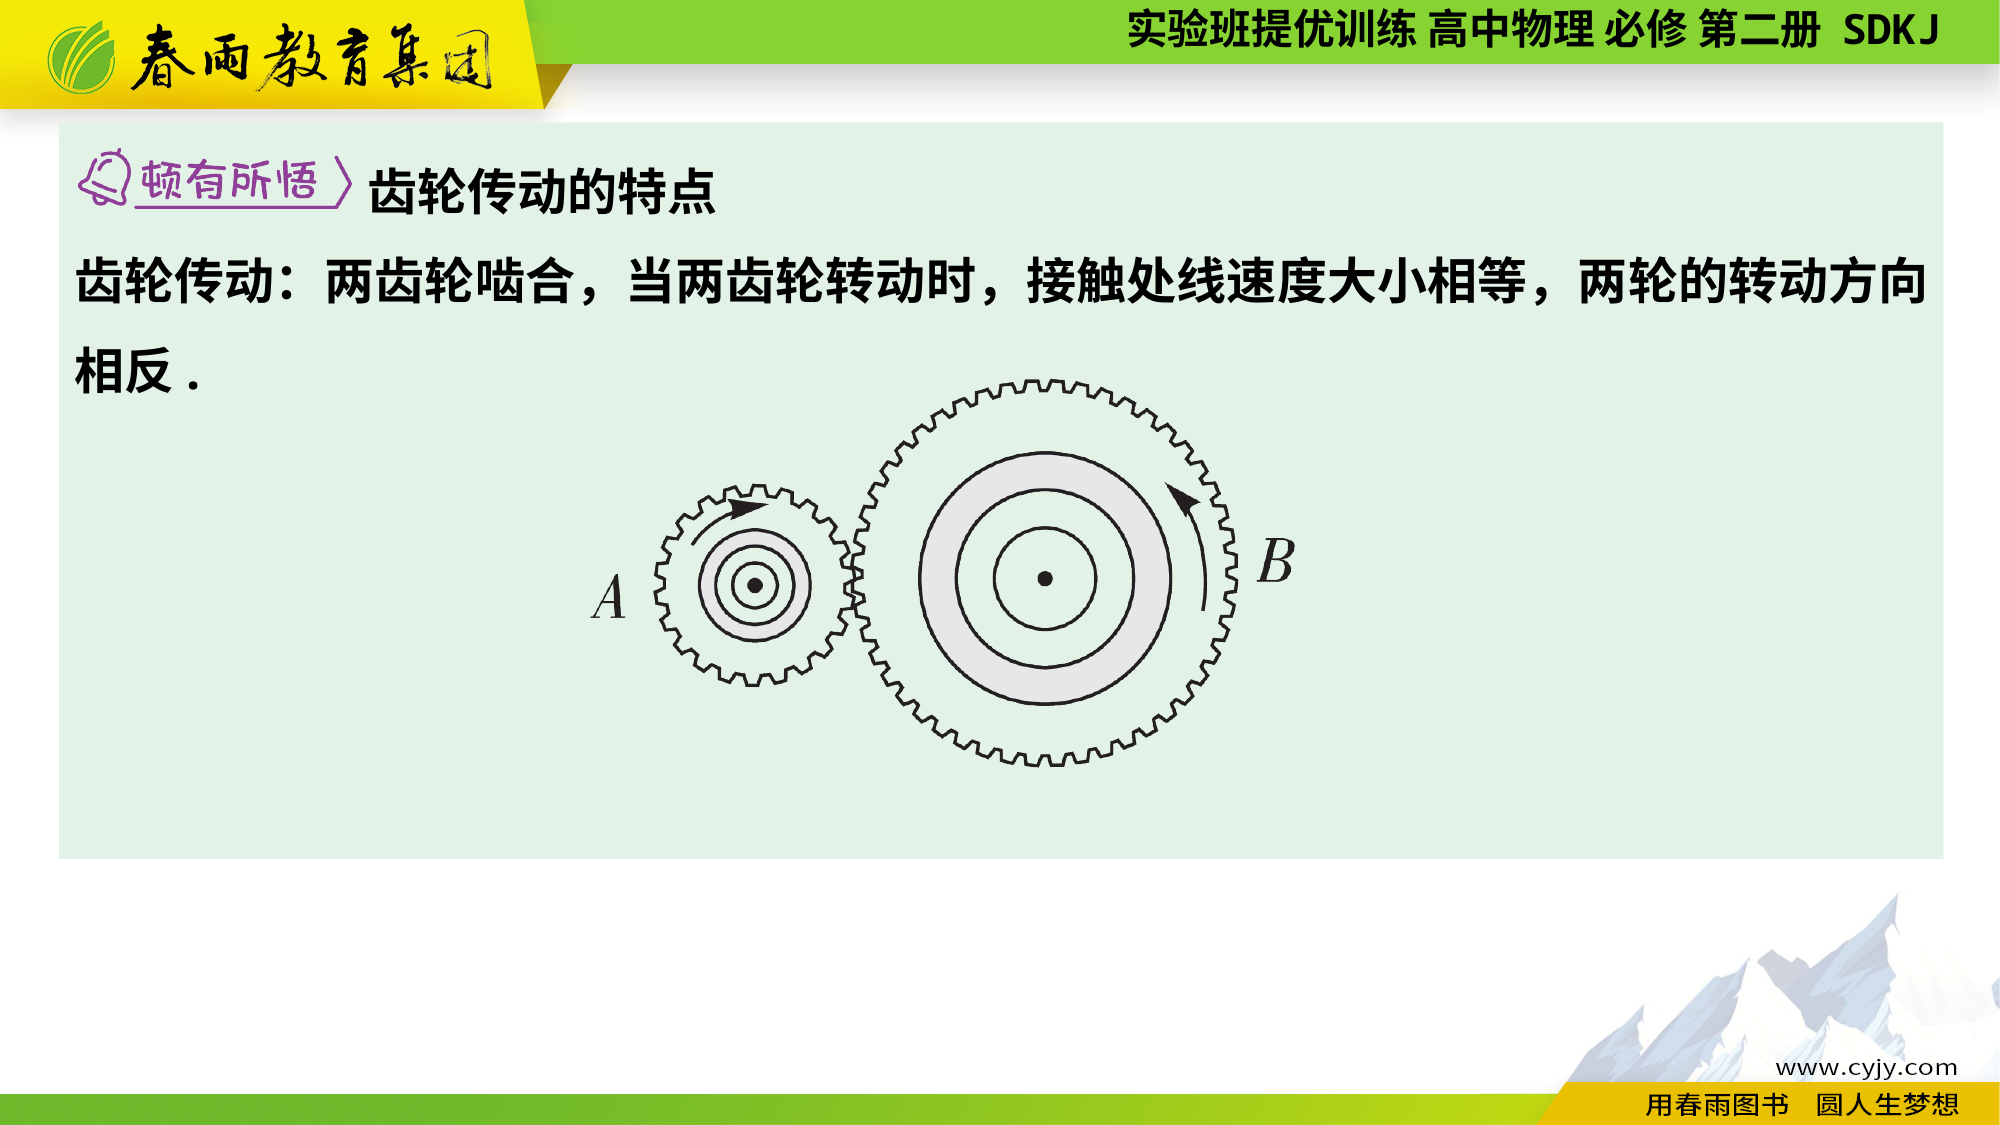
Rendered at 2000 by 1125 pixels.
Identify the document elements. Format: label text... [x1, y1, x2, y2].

picture [0, 0, 2000, 1125]
list 齿轮传动的特点 齿轮传动：两齿轮啮合，当两齿轮转动时，接触处线速度大小相等，两轮的转动方向相反. [59, 122, 1944, 859]
